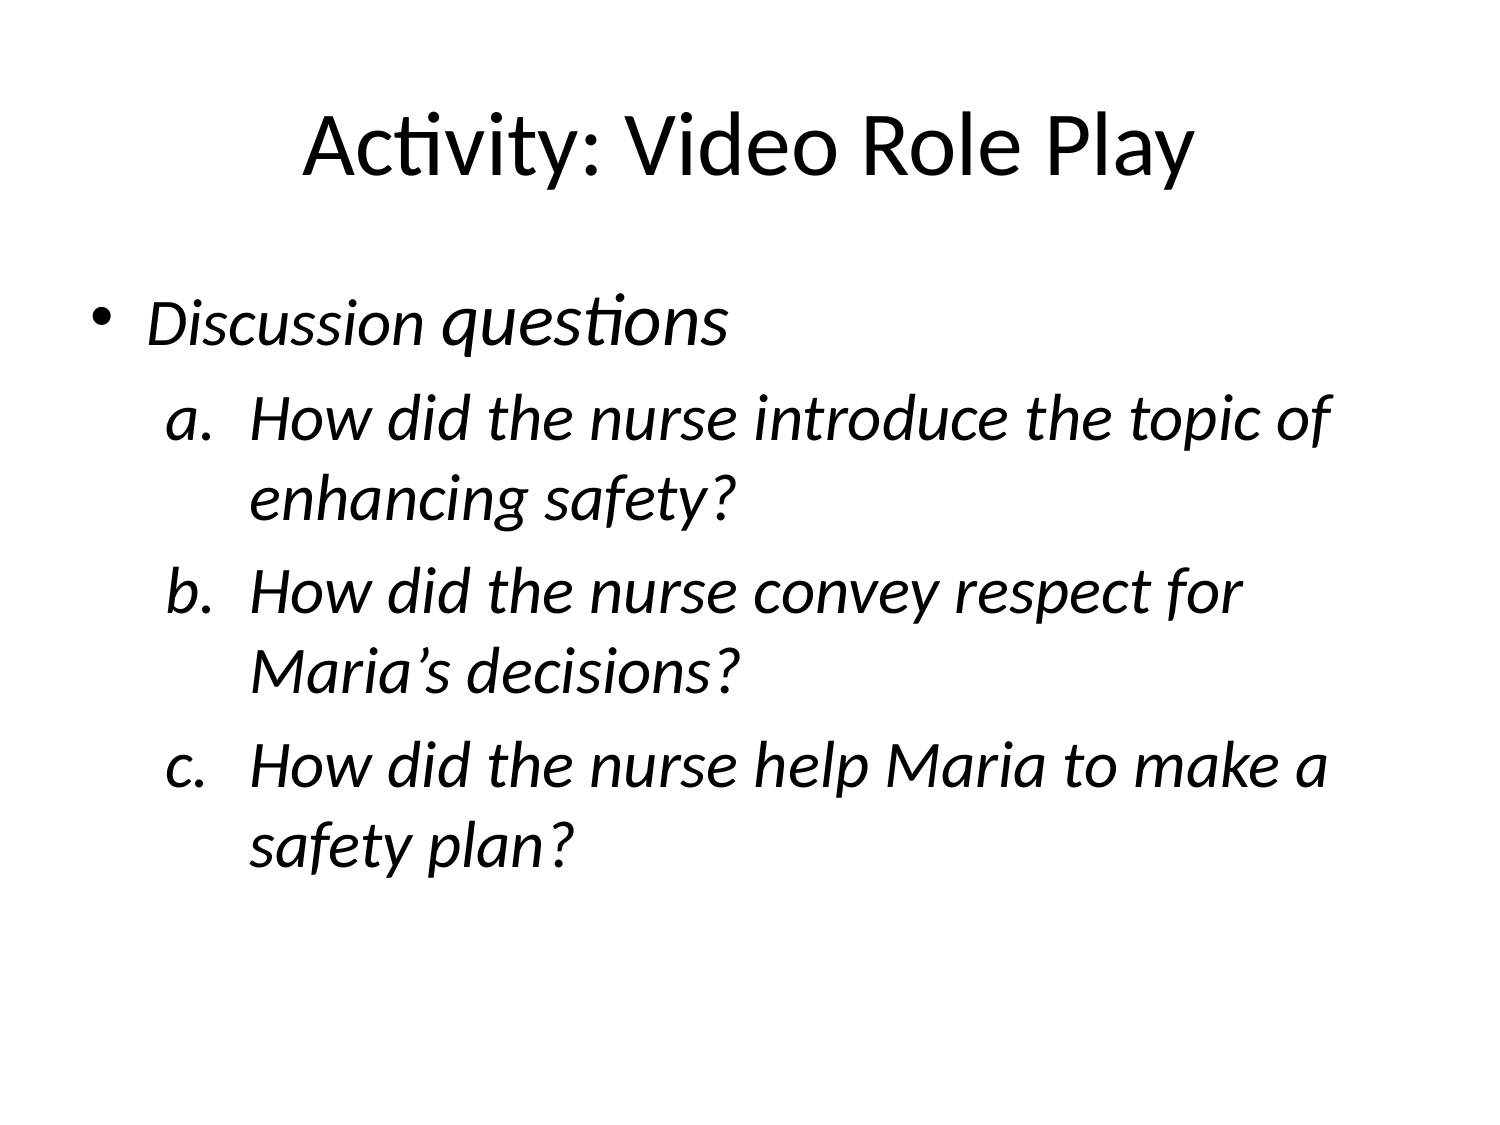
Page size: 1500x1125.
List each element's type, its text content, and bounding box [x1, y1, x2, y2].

title Activity: Video Role Play [75, 45, 1425, 233]
list Discussion questions How did the nurse introduce the topic of enhancing safety? How did the nurse convey respect for Maria’s decisions? How did the nurse help Maria to make a safety plan? [75, 262, 1425, 1005]
